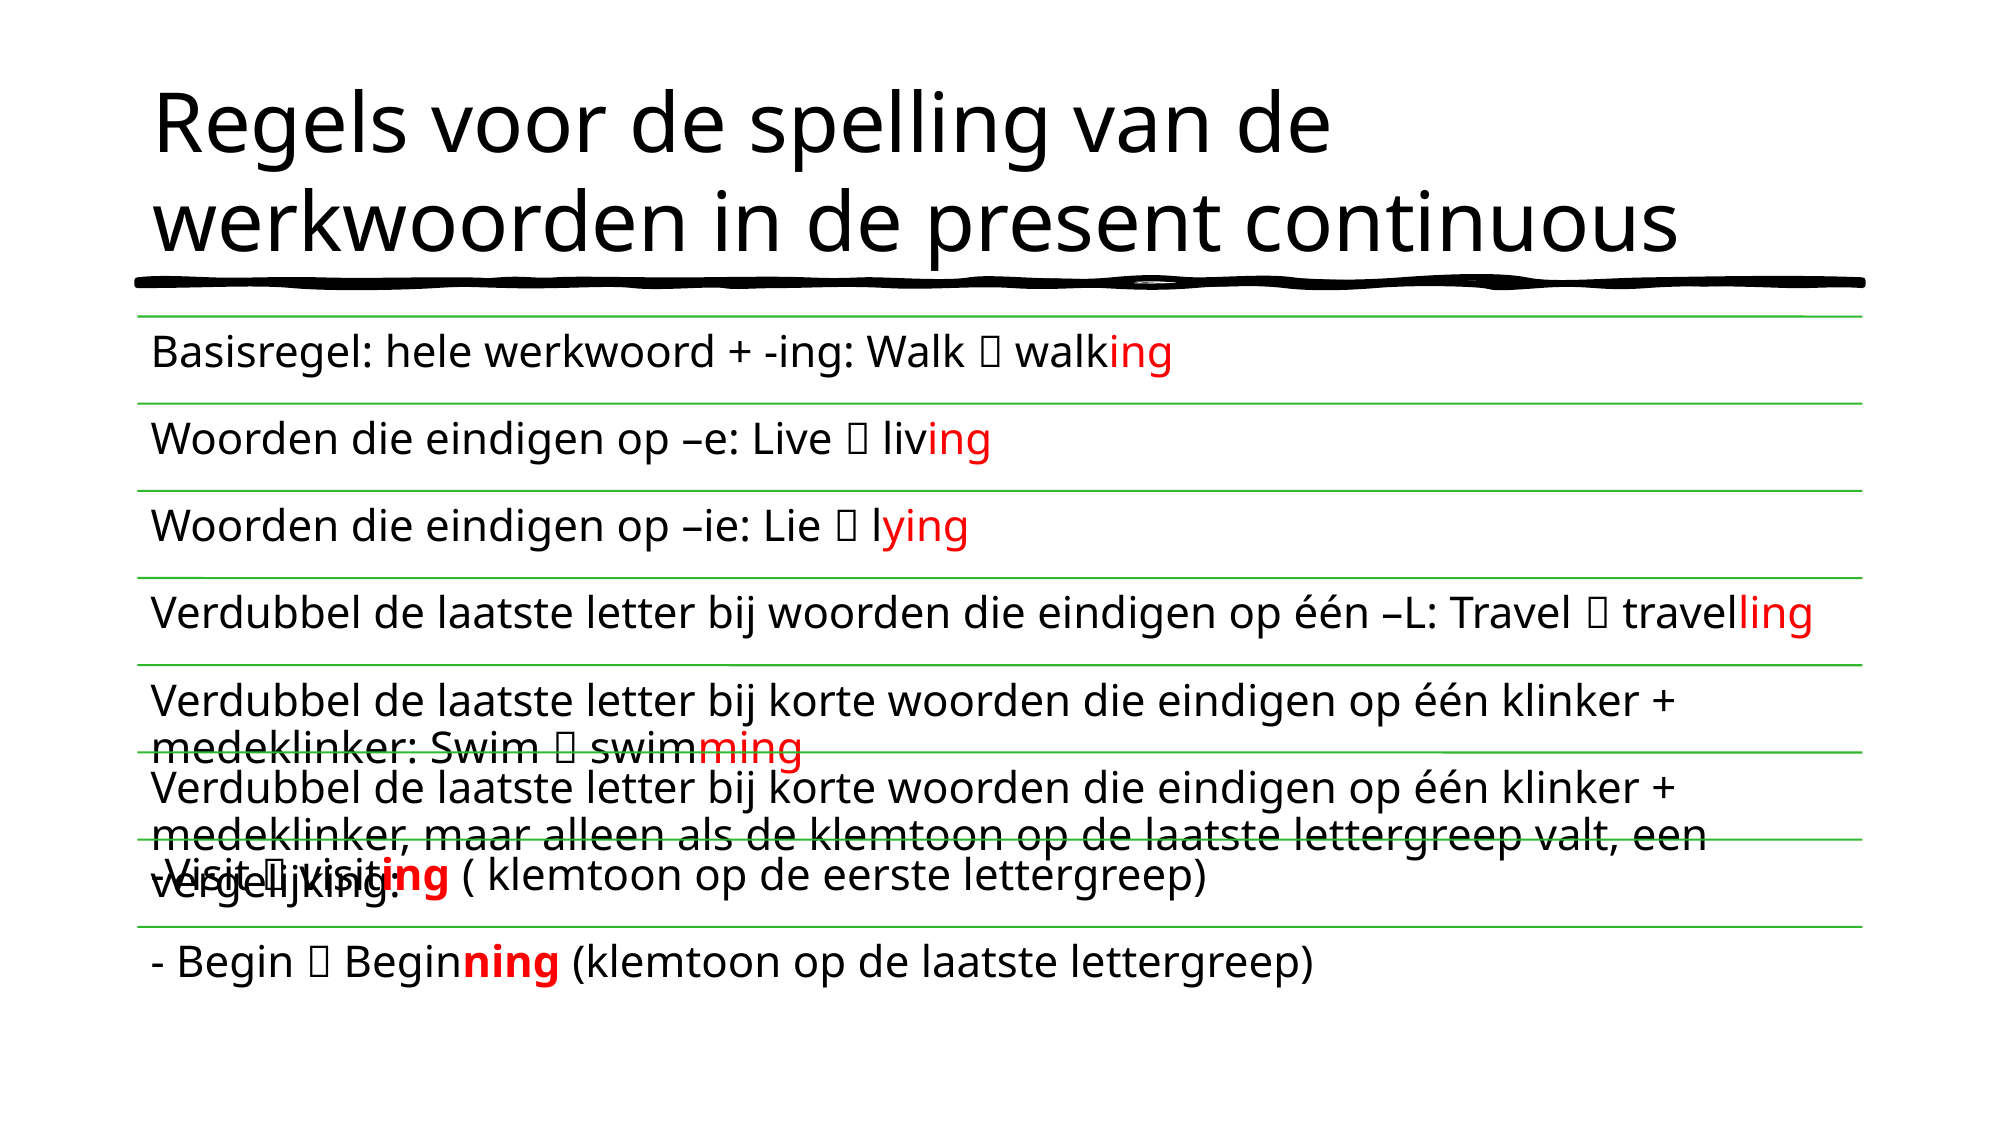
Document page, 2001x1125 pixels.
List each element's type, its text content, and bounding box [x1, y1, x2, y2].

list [137, 316, 1863, 1014]
title Regels voor de spelling van de werkwoorden in de present continuous [137, 59, 1863, 278]
